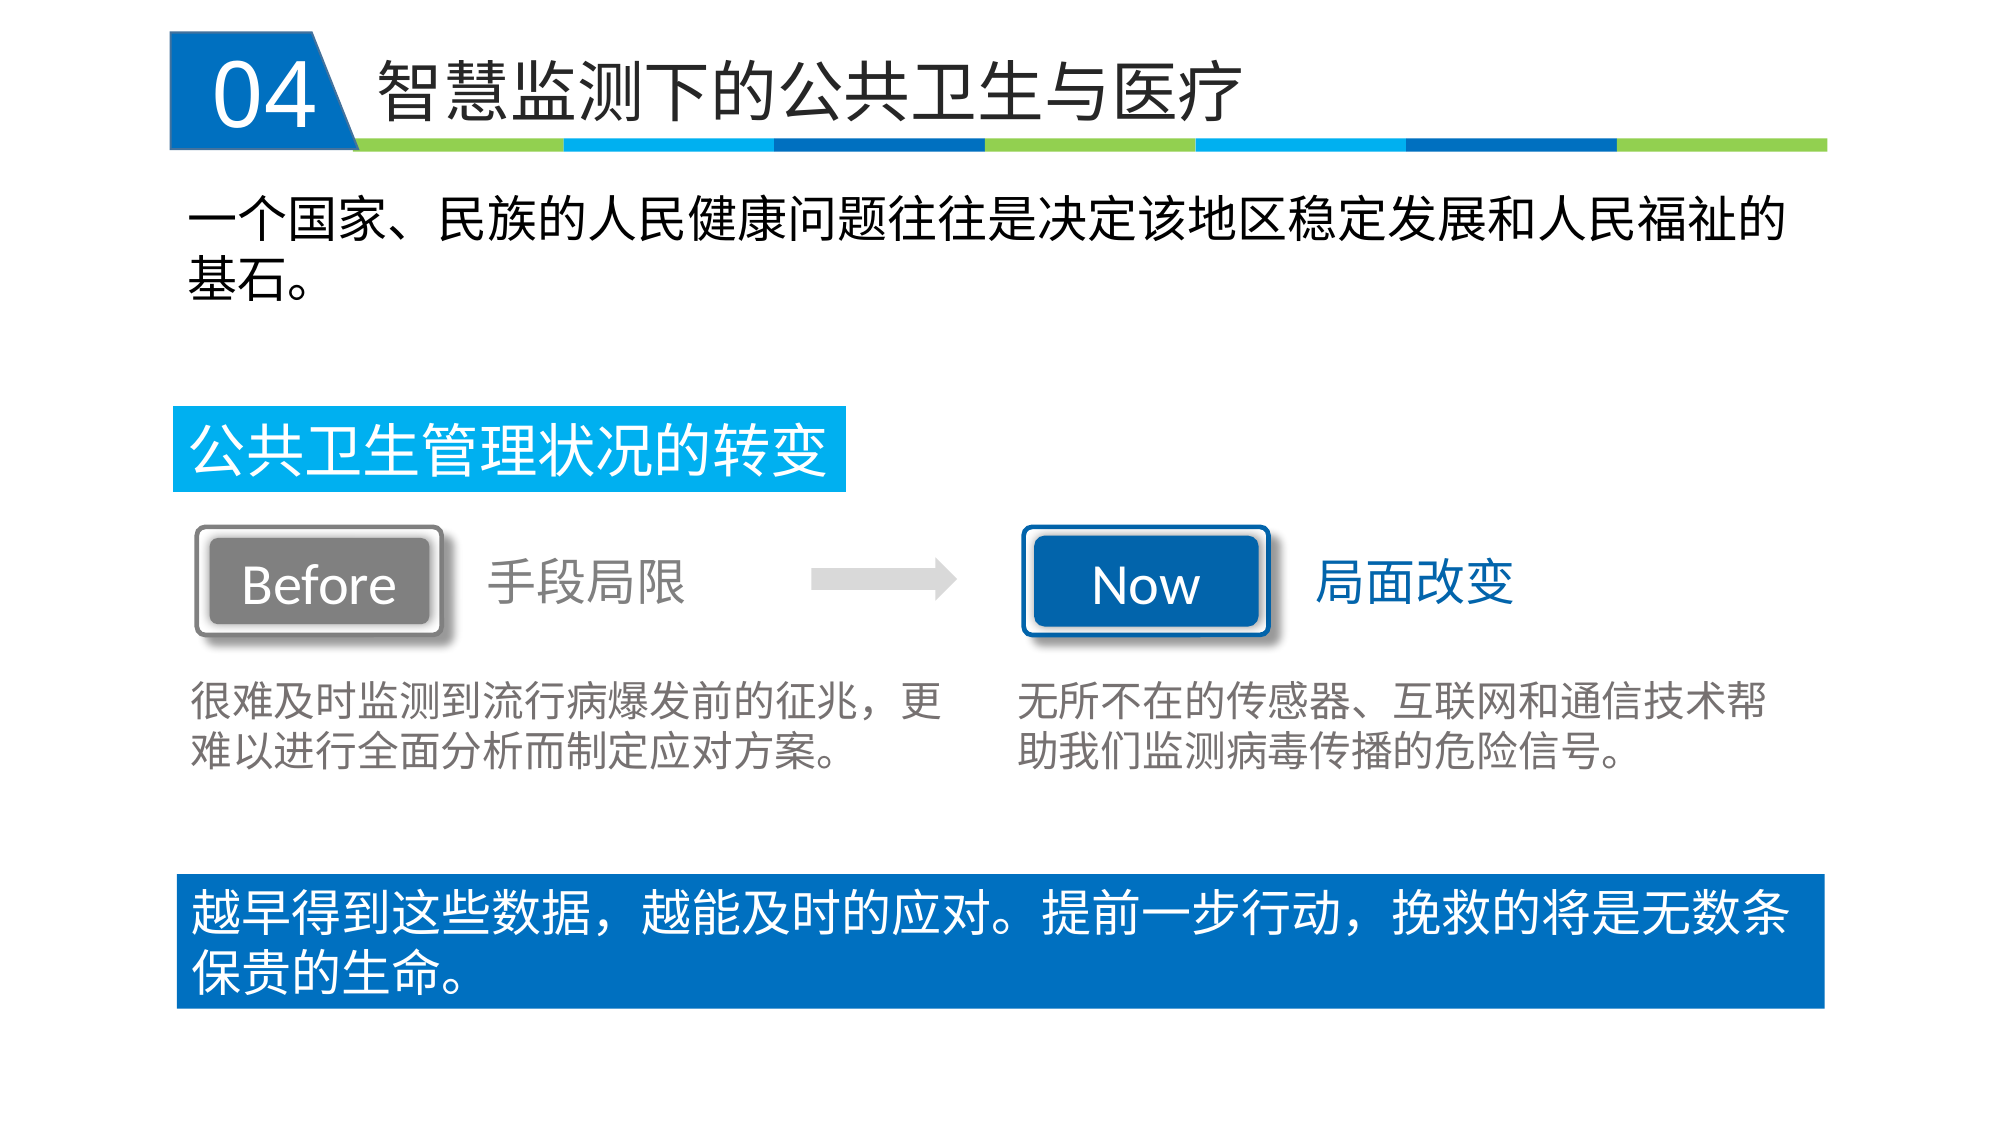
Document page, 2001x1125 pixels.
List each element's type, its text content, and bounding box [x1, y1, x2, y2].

text_box [810, 554, 959, 604]
text_box 越早得到这些数据，越能及时的应对。提前一步行动，挽救的将是无数条保贵的生命。 [176, 874, 1825, 1009]
text_box 04 [169, 31, 355, 151]
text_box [196, 526, 442, 635]
text_box 手段局限 [471, 543, 702, 618]
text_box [352, 138, 1828, 152]
text_box 无所不在的传感器、互联网和通信技术帮助我们监测病毒传播的危险信号。 [1002, 667, 1788, 783]
text_box 智慧监测下的公共卫生与医疗 [362, 42, 1260, 138]
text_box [1023, 526, 1269, 635]
text_box 一个国家、民族的人民健康问题往往是决定该地区稳定发展和人民福祉的基石。 [173, 179, 1827, 315]
text_box 很难及时监测到流行病爆发前的征兆，更难以进行全面分析而制定应对方案。 [175, 667, 958, 783]
text_box 公共卫生管理状况的转变 [173, 406, 846, 492]
text_box 局面改变 [1301, 543, 1531, 618]
